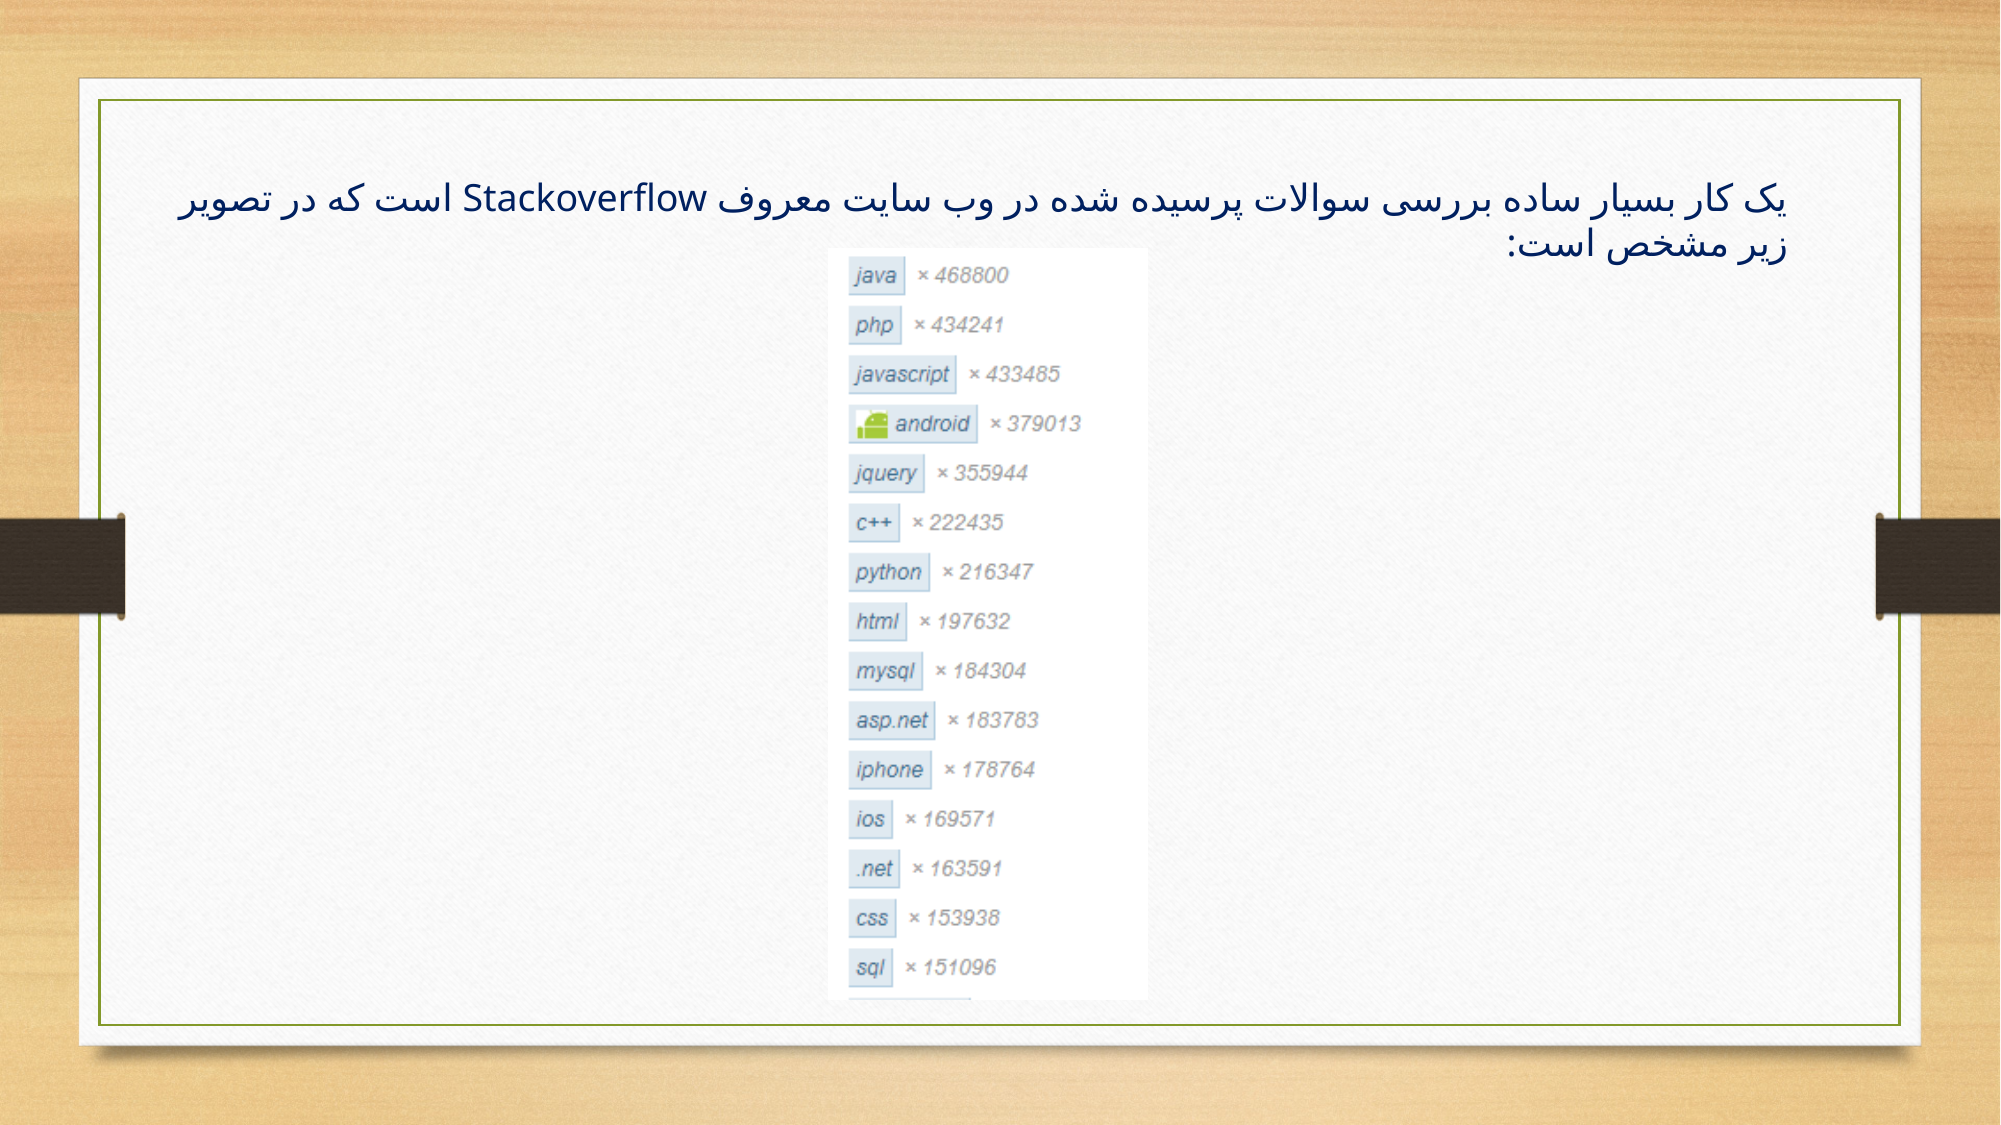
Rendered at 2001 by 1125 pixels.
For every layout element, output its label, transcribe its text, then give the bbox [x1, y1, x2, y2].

text_box یک کار بسیار ساده بررسی سوالات پرسیده شده در وب سایت معروف Stackoverflow است که در تصویر زیر مشخص است: [132, 166, 1803, 272]
picture [0, 0, 2001, 1125]
